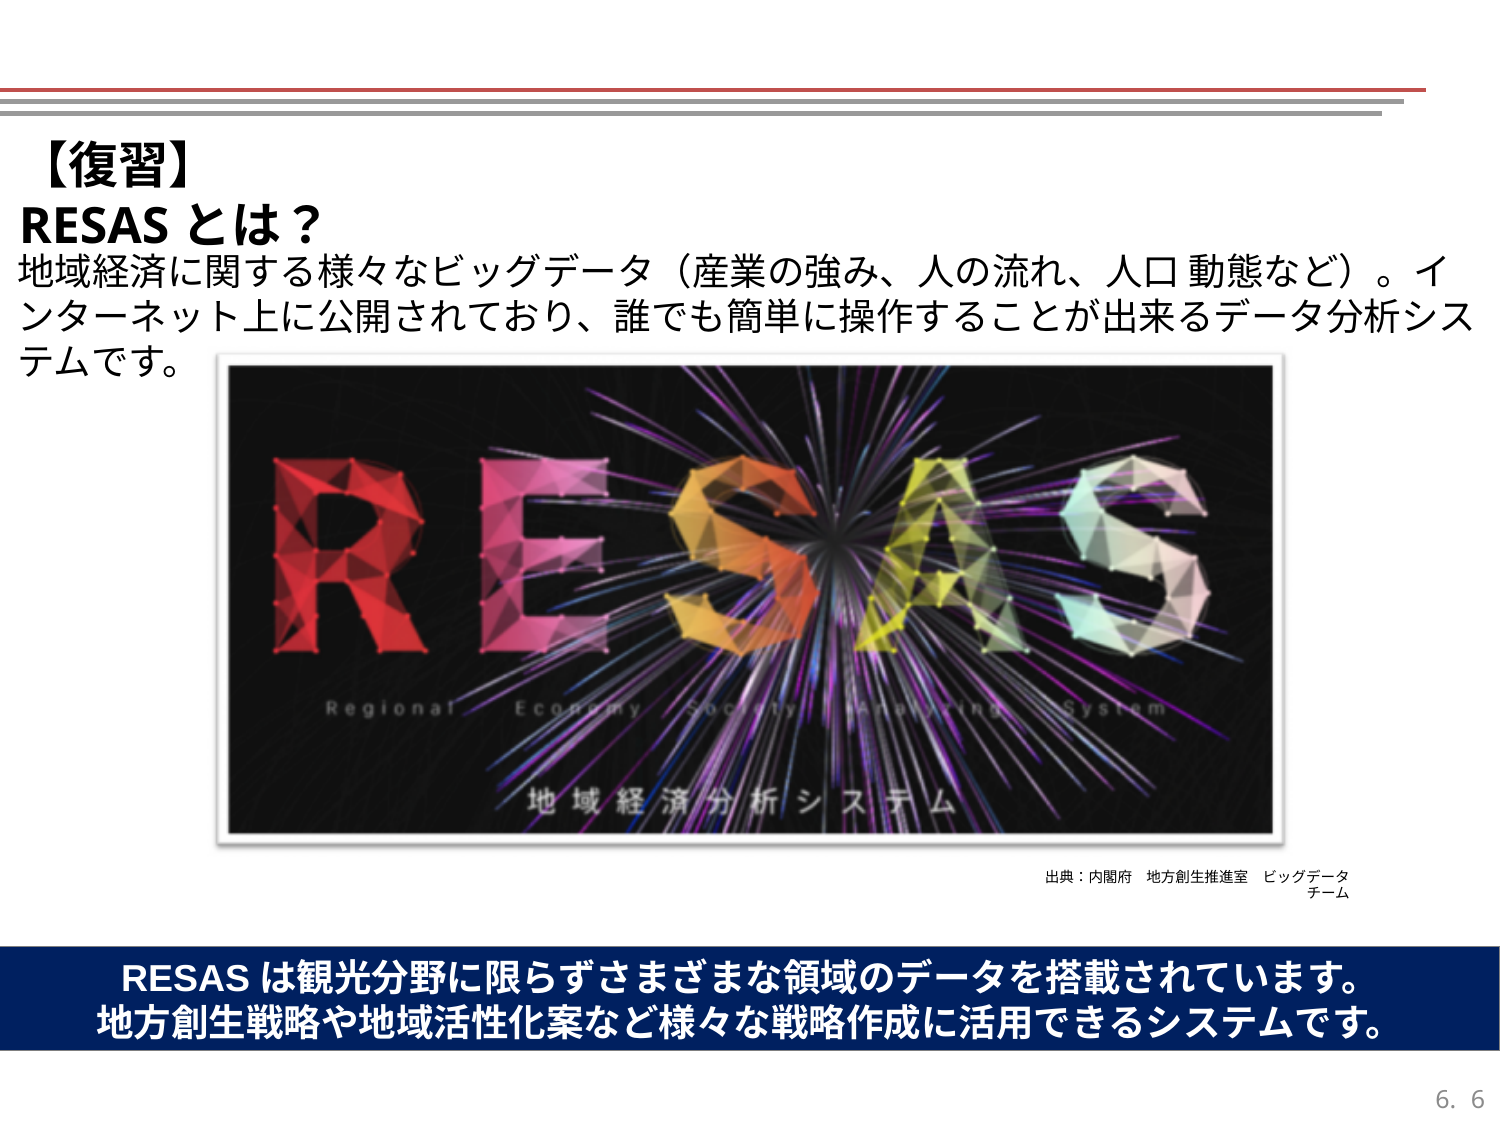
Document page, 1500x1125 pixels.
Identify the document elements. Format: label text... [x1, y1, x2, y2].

text_box 【復習】 RESASとは？ [4, 125, 1500, 240]
picture [207, 346, 1293, 858]
text_box RESASは観光分野に限らずさまざまな領域のデータを搭載されています。 地方創生戦略や地域活性化案など様々な戦略作成に活用できるシステムです。 [0, 946, 1500, 1051]
text_box 出典：内閣府 地方創生推進室 ビッグデータチーム [1021, 863, 1365, 910]
text_box 地域経済に関する様々なビッグデータ（産業の強み、人の流れ、人口 動態など）。インターネット上に公開されており、誰でも簡単に操作することが出来るデータ分析システムです。 [2, 240, 1500, 391]
slide_number 5 [1381, 1065, 1500, 1125]
